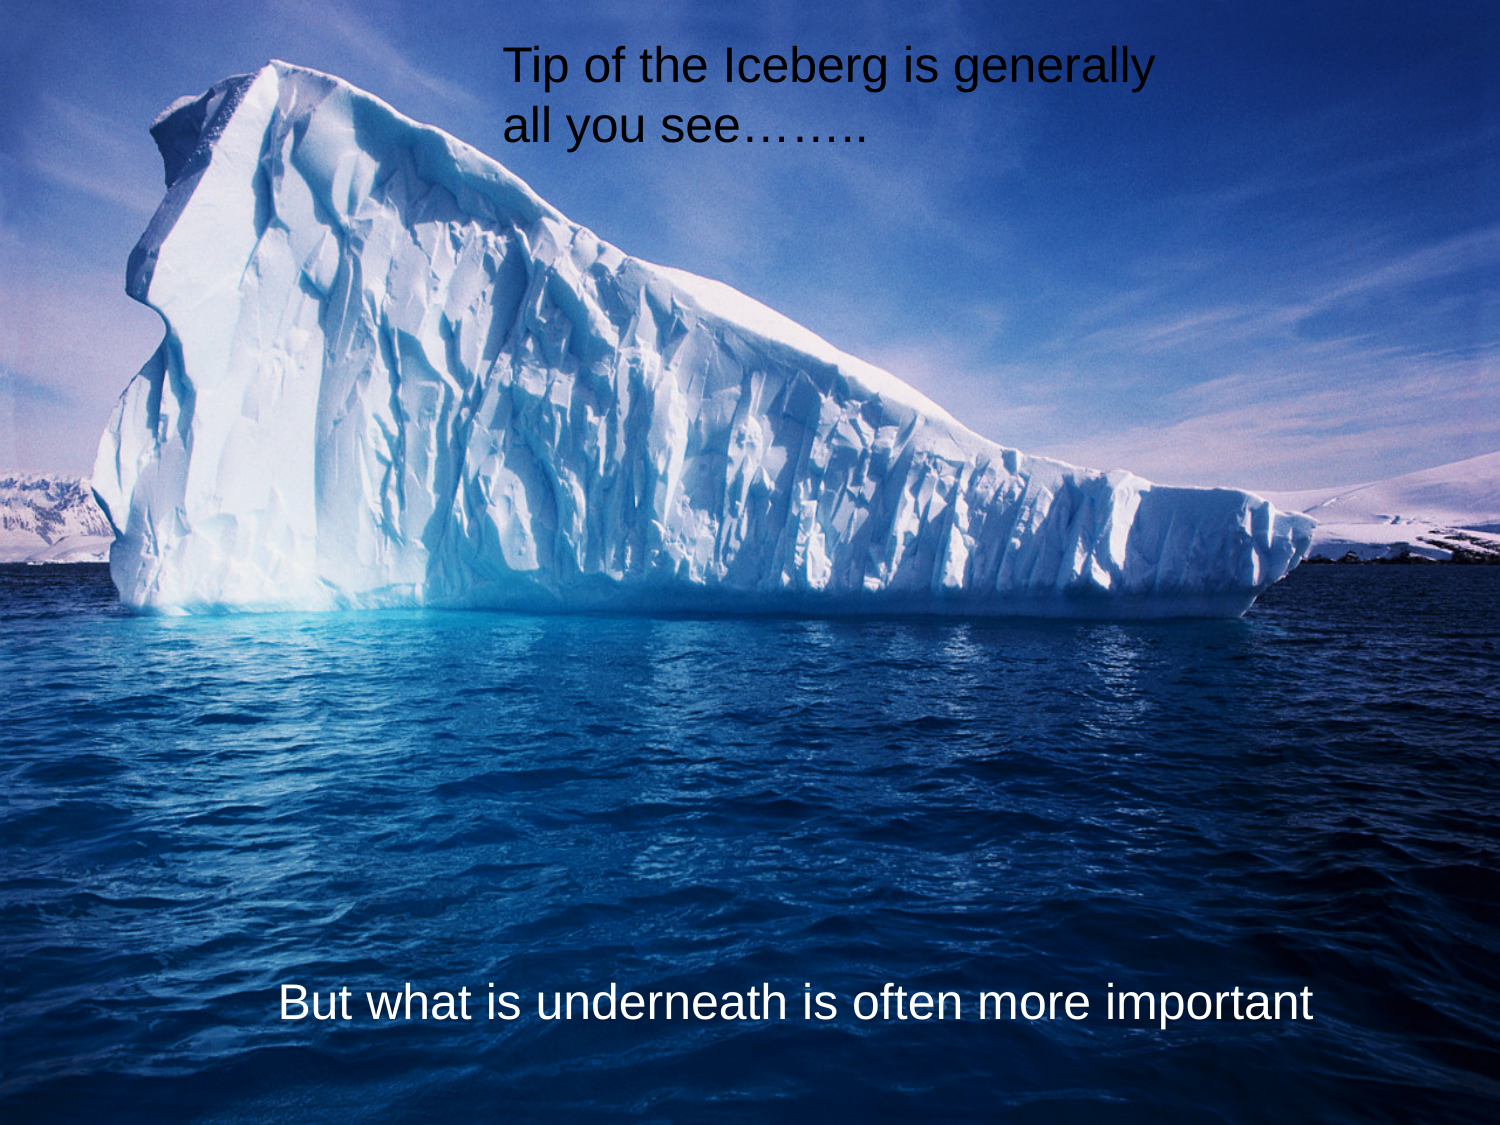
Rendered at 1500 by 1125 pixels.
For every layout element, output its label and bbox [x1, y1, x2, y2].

list [0, 0, 1500, 1125]
